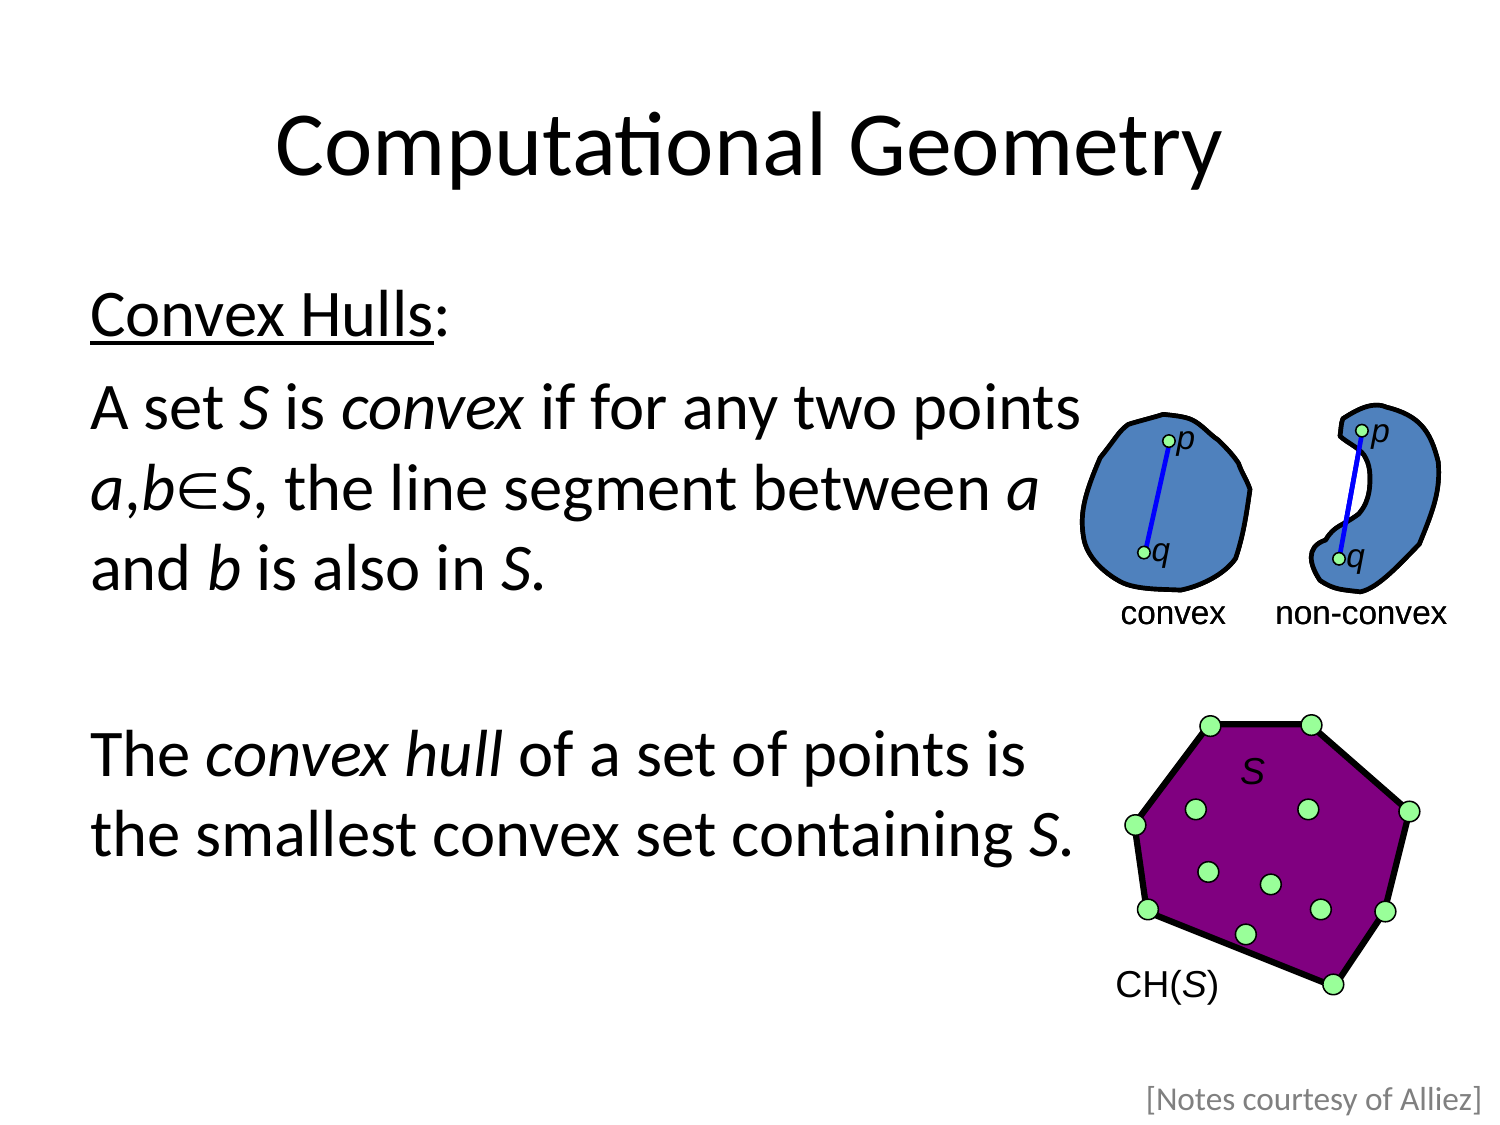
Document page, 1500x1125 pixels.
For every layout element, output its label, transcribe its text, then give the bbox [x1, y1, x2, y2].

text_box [1099, 723, 1410, 1013]
text_box [Notes courtesy of Alliez] [1130, 1069, 1498, 1125]
title Computational Geometry [75, 45, 1425, 233]
list Convex Hulls: A set S is convex if for any two points a,bS, the line segment between a and b is also in S. The convex hull of a set of points is the smallest convex set containing S. [75, 262, 1425, 1005]
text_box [1079, 399, 1463, 640]
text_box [1124, 714, 1420, 995]
